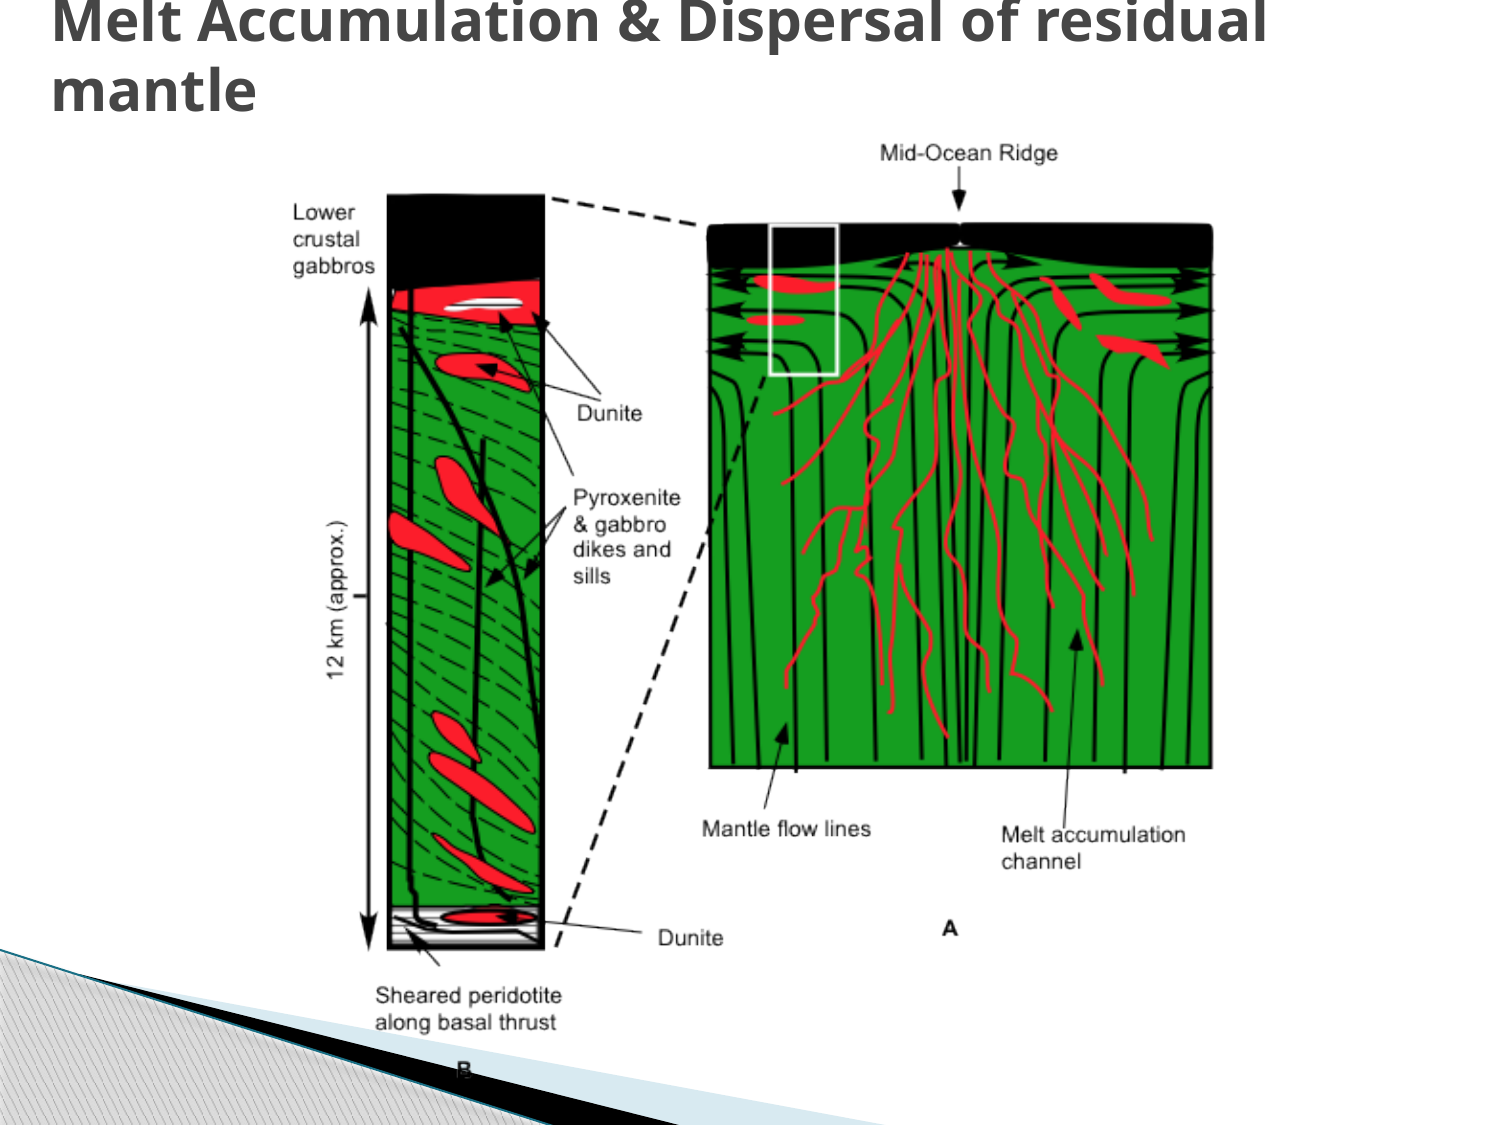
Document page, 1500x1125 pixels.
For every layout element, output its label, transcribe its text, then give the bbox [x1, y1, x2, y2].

picture [293, 140, 1220, 1085]
title Melt Accumulation & Dispersal of residual mantle [35, 0, 1475, 107]
